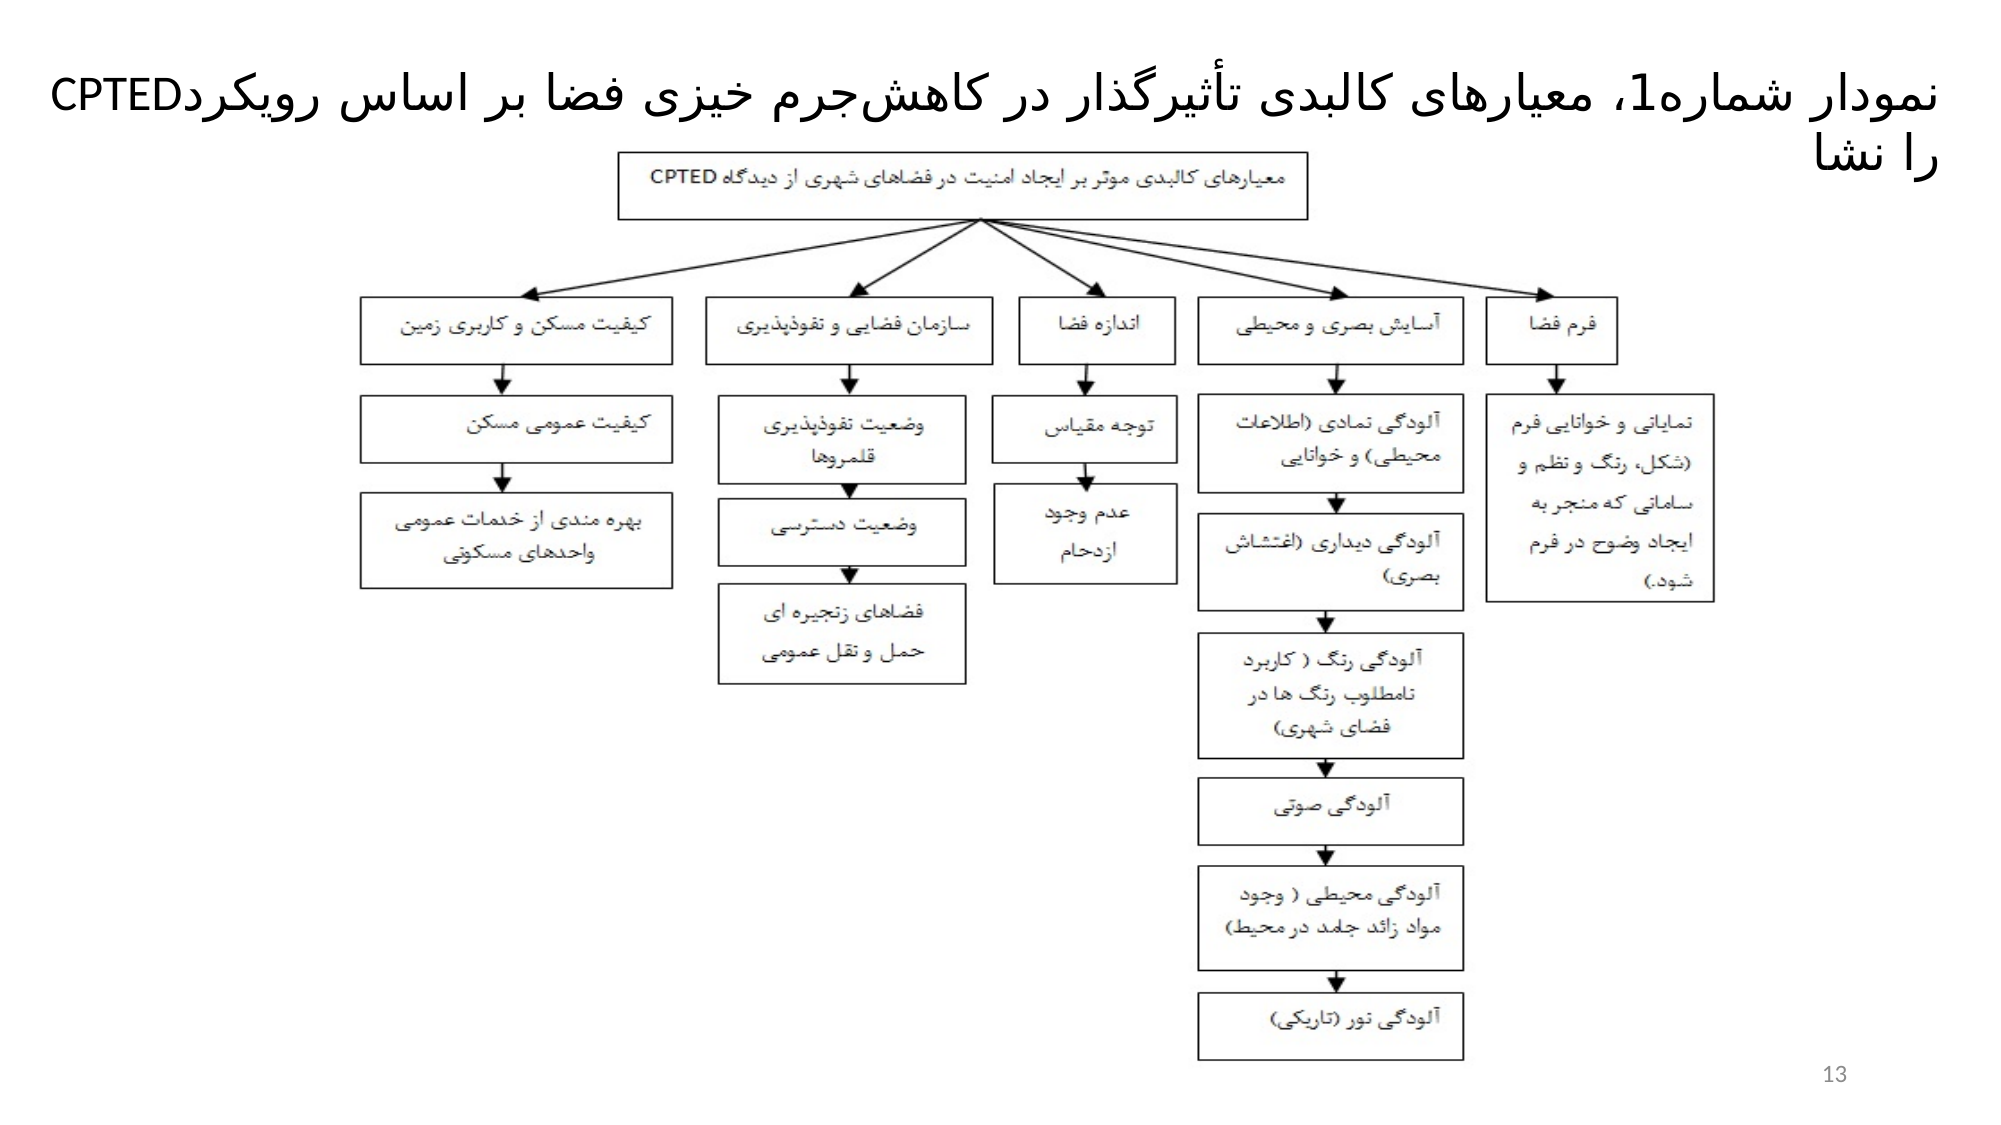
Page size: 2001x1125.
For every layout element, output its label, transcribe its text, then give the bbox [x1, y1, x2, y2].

picture [201, 137, 1810, 1073]
text_box نمودار شماره1، معیارهای کالبدی تأثیرگذار در کاهش‌جرم خیزی فضا بر اساس رویکردCPTED را نشان می‌دهد [32, 52, 1956, 188]
slide_number 13 [1412, 1042, 1863, 1103]
